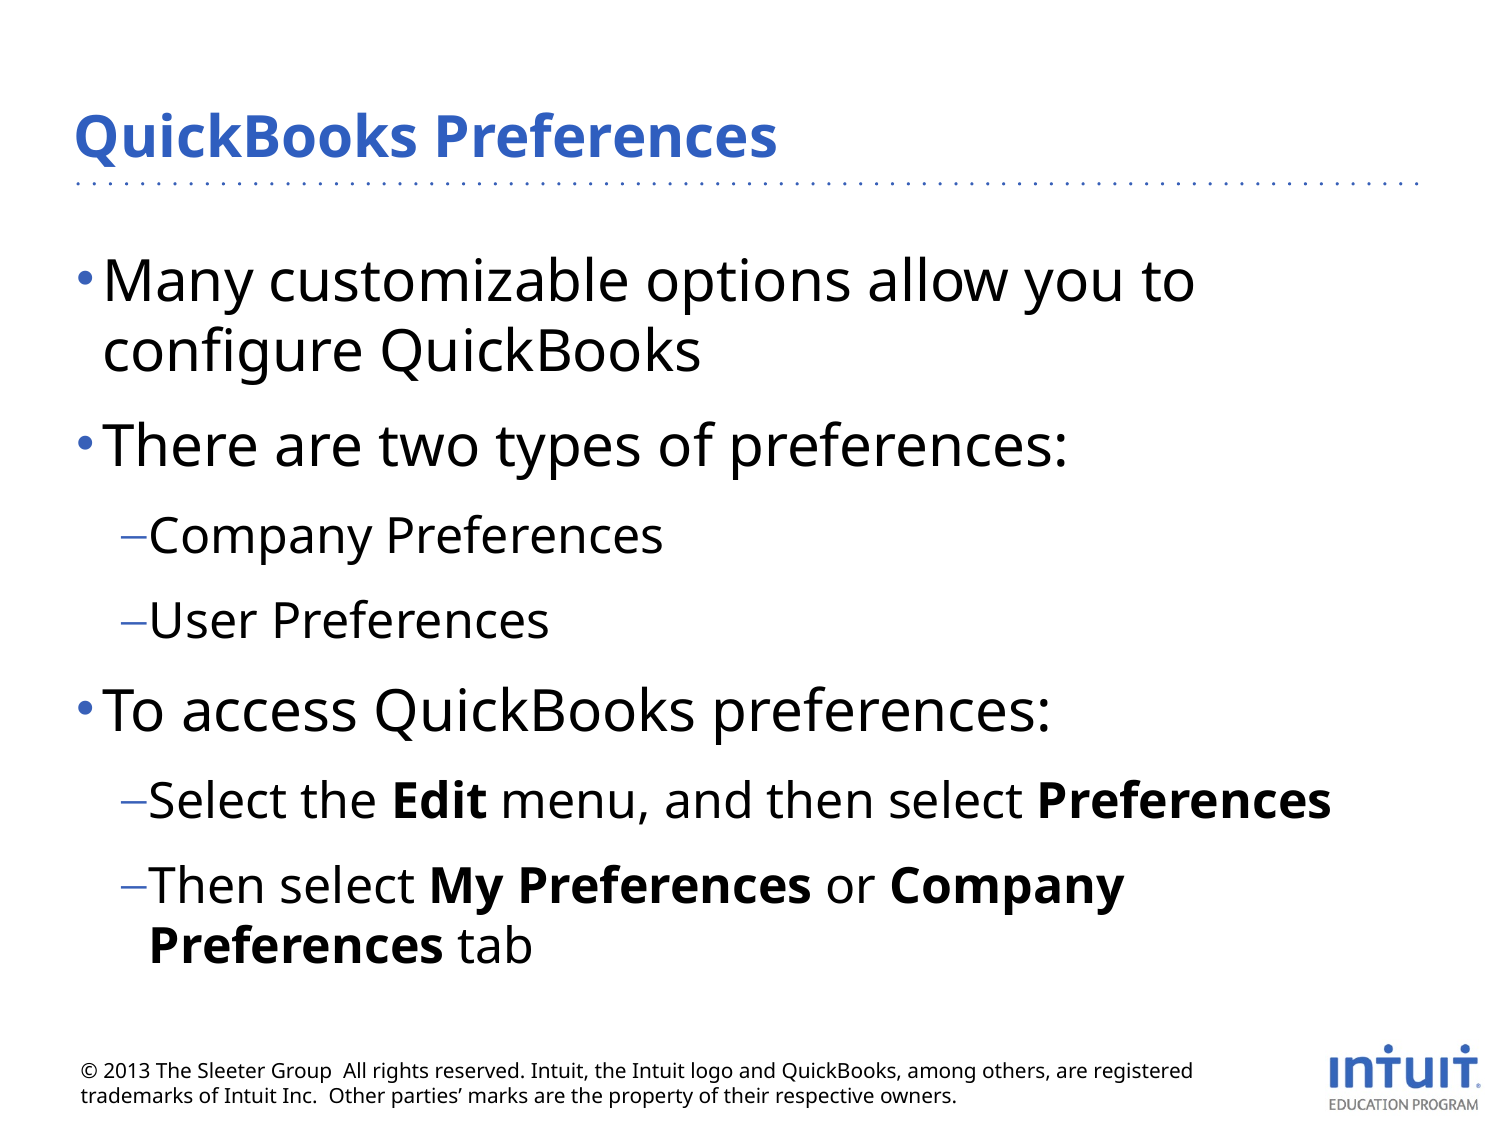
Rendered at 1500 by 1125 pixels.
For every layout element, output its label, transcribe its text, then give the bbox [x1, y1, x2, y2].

title QuickBooks Preferences [73, 62, 1424, 169]
picture [1325, 1039, 1485, 1116]
list Many customizable options allow you to configure QuickBooks There are two types of preferences: Company Preferences User Preferences To access QuickBooks preferences: Select the Edit menu, and then select Preferences Then select My Preferences or Company Preferences tab [75, 235, 1424, 1012]
